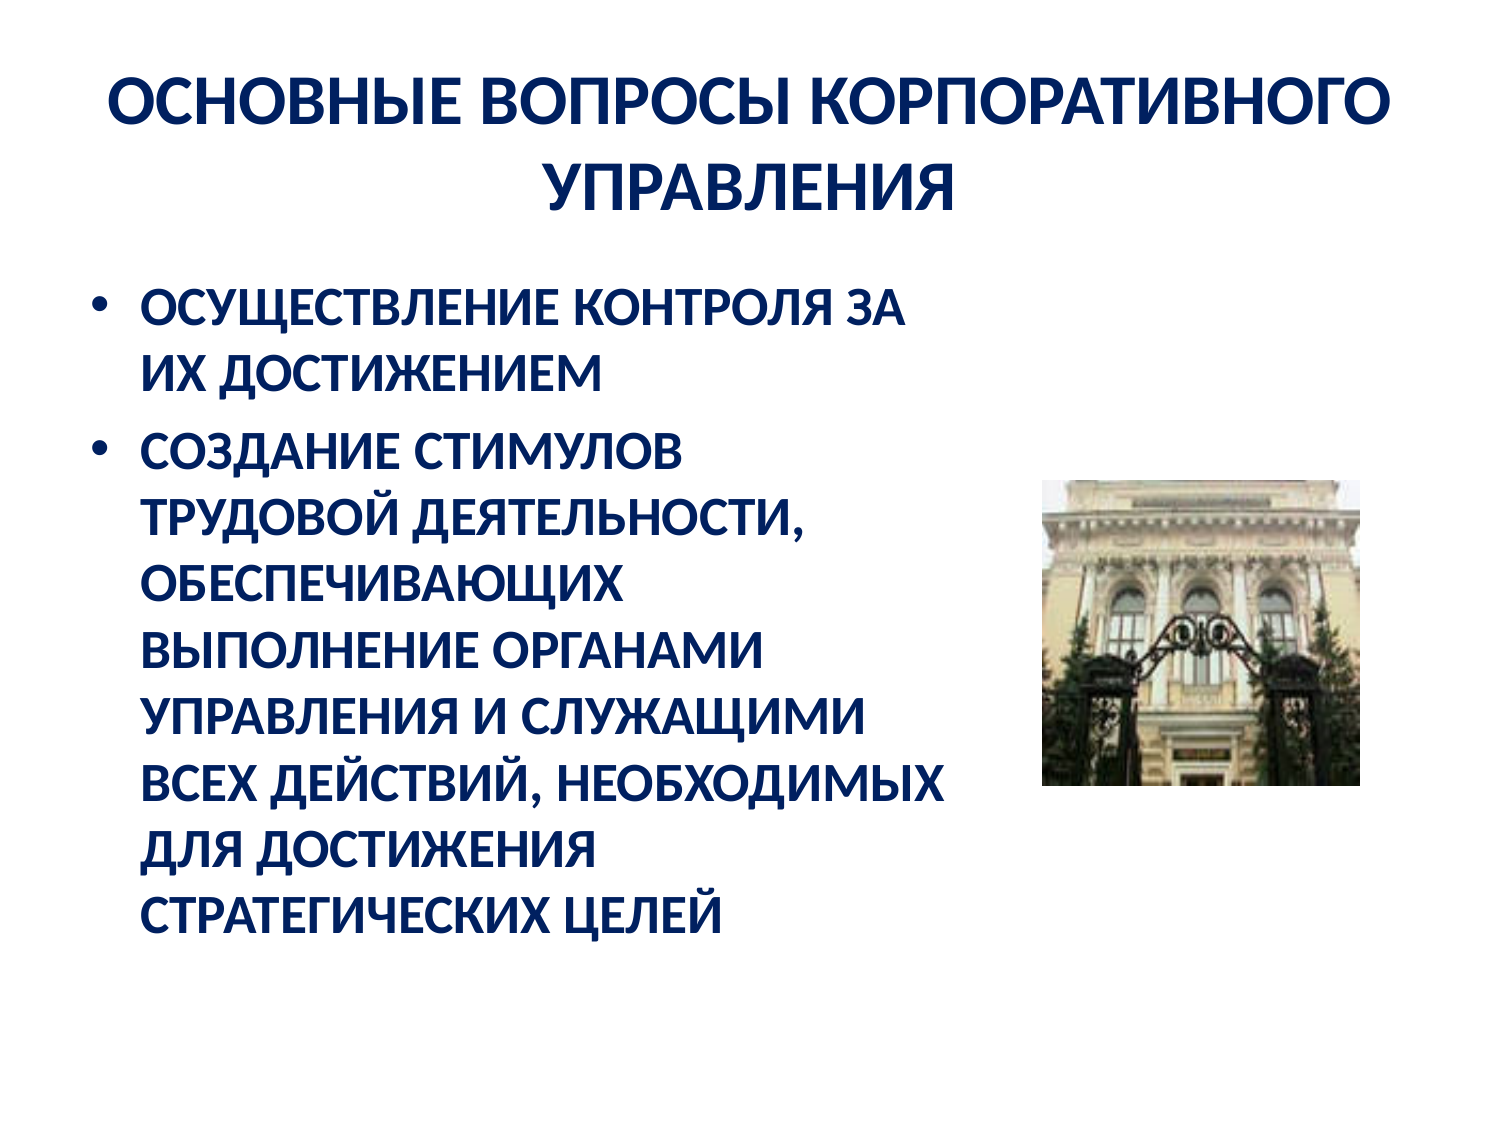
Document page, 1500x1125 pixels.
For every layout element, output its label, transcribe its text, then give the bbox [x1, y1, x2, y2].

picture [1042, 480, 1360, 786]
list ОСУЩЕСТВЛЕНИЕ КОНТРОЛЯ ЗА ИХ ДОСТИЖЕНИЕМ СОЗДАНИЕ СТИМУЛОВ ТРУДОВОЙ ДЕЯТЕЛЬНОСТИ, ОБЕСПЕЧИВАЮЩИХ ВЫПОЛНЕНИЕ ОРГАНАМИ УПРАВЛЕНИЯ И СЛУЖАЩИМИ ВСЕХ ДЕЙСТВИЙ, НЕОБХОДИМЫХ ДЛЯ ДОСТИЖЕНИЯ СТРАТЕГИЧЕСКИХ ЦЕЛЕЙ [75, 262, 961, 1005]
title ОСНОВНЫЕ ВОПРОСЫ КОРПОРАТИВНОГО УПРАВЛЕНИЯ [75, 45, 1425, 233]
